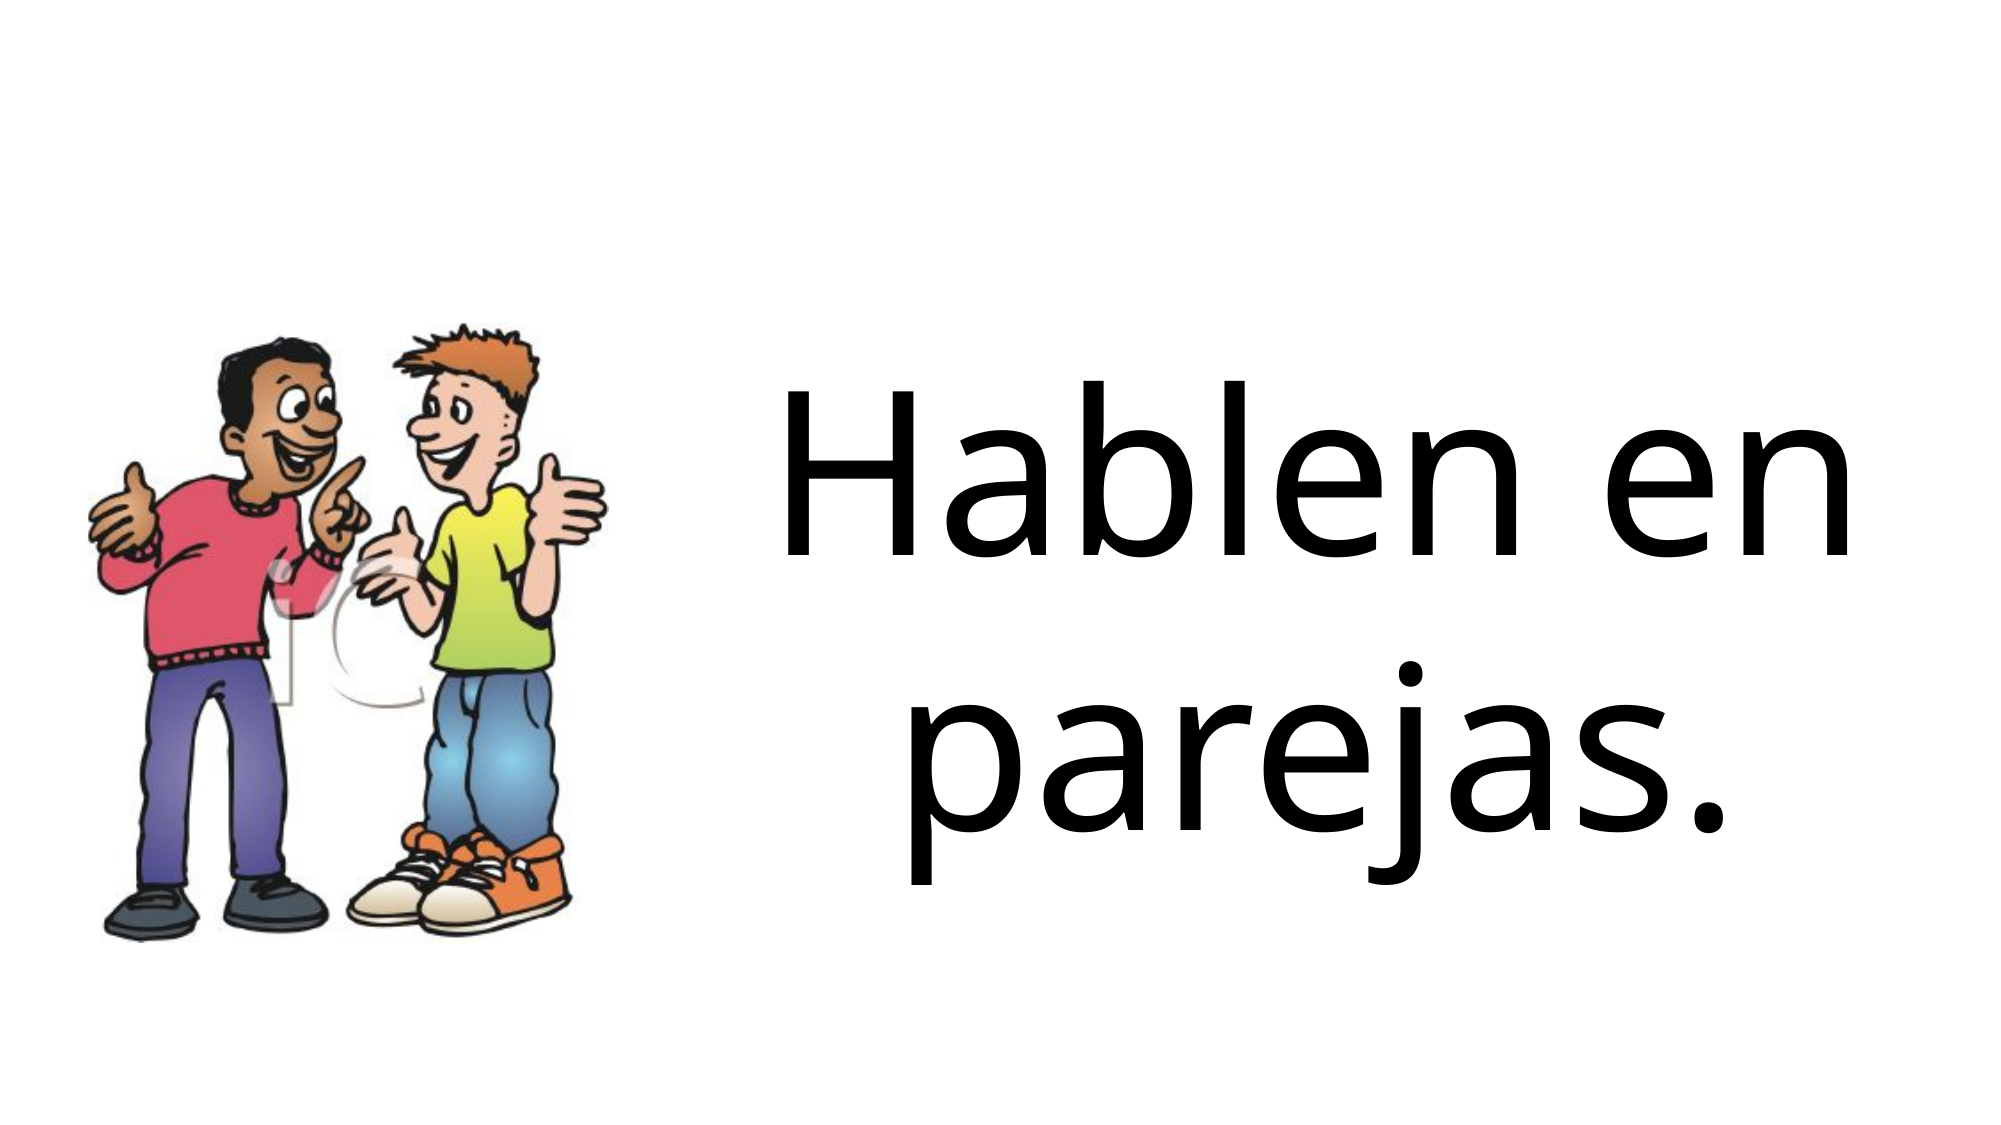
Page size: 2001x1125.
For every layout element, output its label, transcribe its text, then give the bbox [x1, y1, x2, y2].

text_box Hablen en parejas. [733, 318, 1900, 884]
picture [87, 322, 609, 943]
